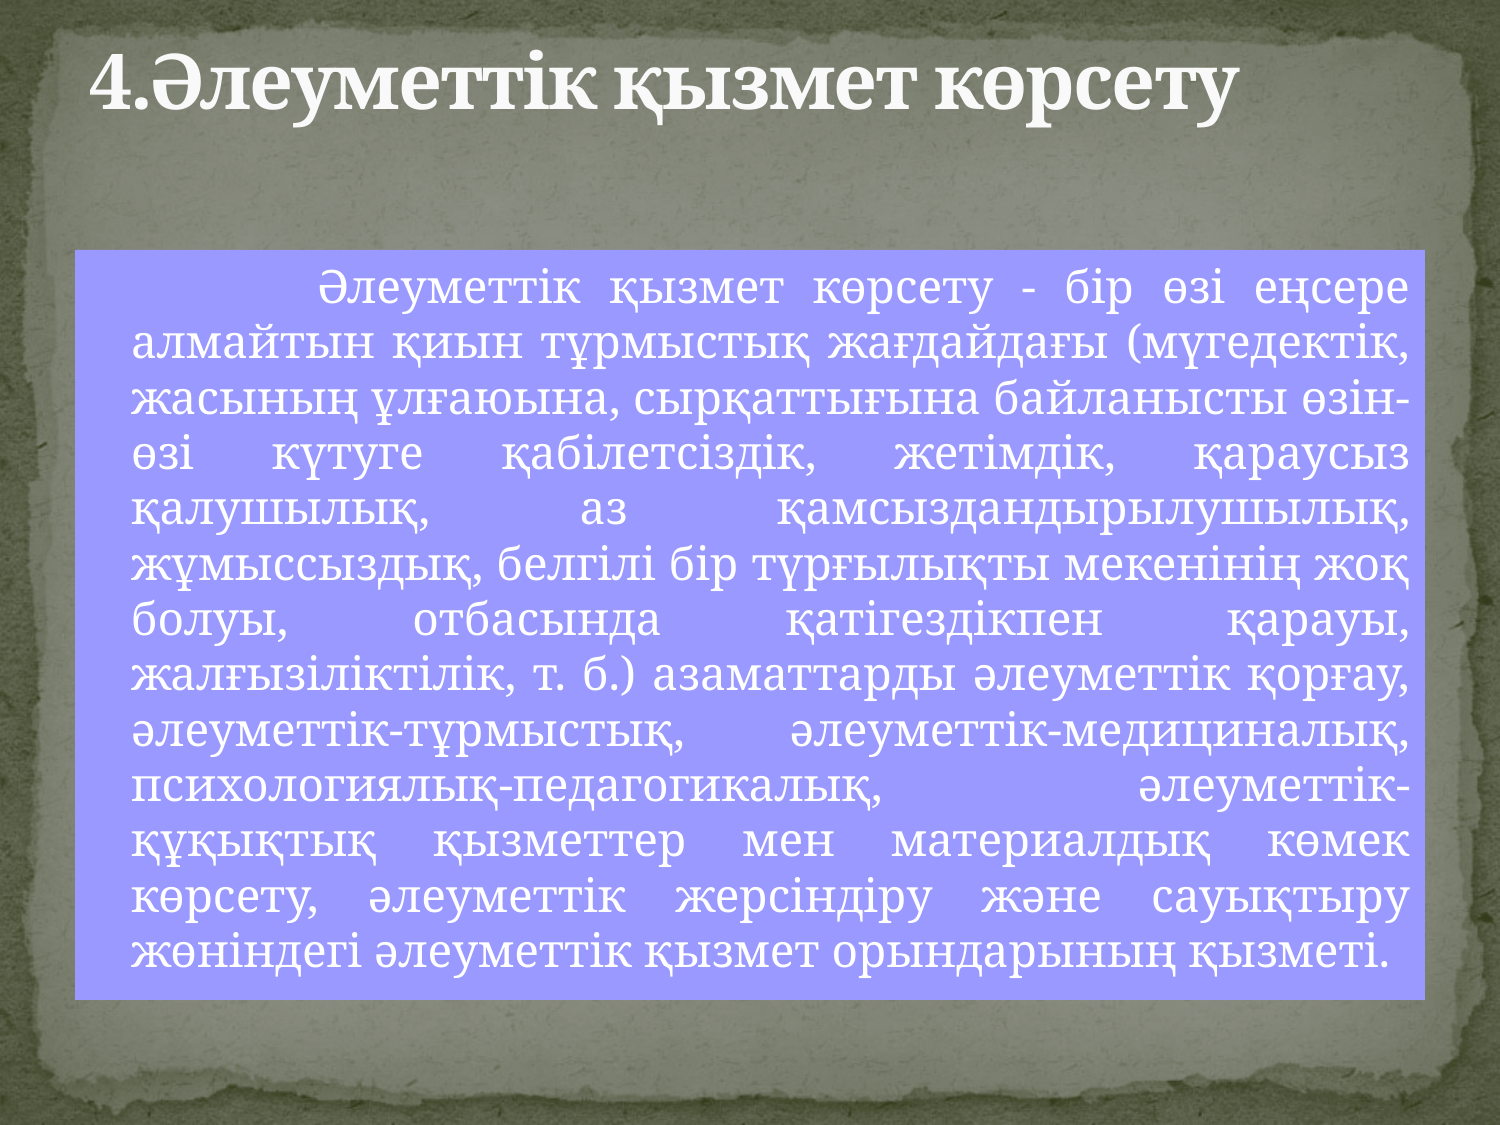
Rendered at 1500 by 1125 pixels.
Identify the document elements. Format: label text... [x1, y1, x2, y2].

title 4.Әлеуметтік қызмет көрсету [74, 24, 1425, 225]
list Әлеуметтік қызмет көрсету - бір өзі еңсере алмайтын қиын тұрмыстық жағдайдағы (мүгедектік, жасының ұлғаюына, сырқаттығына байланысты өзін-өзі күтуге қабілетсіздік, жетімдік, қараусыз қалушылық, аз қамсыздандырылушылық, жұмыссыздық, белгілі бір түрғылықты мекенінің жоқ болуы, отбасында қатігездікпен қарауы, жалғызіліктілік, т. б.) азаматтарды әлеуметтік қорғау, әлеуметтік-тұрмыстық, әлеуметтік-медициналық, психологиялық-педагогикалық, әлеуметтік-құқықтық қызметтер мен материалдық көмек көрсету, әлеуметтік жерсіндіру және сауықтыру жөніндегі әлеуметтік қызмет орындарының қызметі. [75, 249, 1425, 1000]
